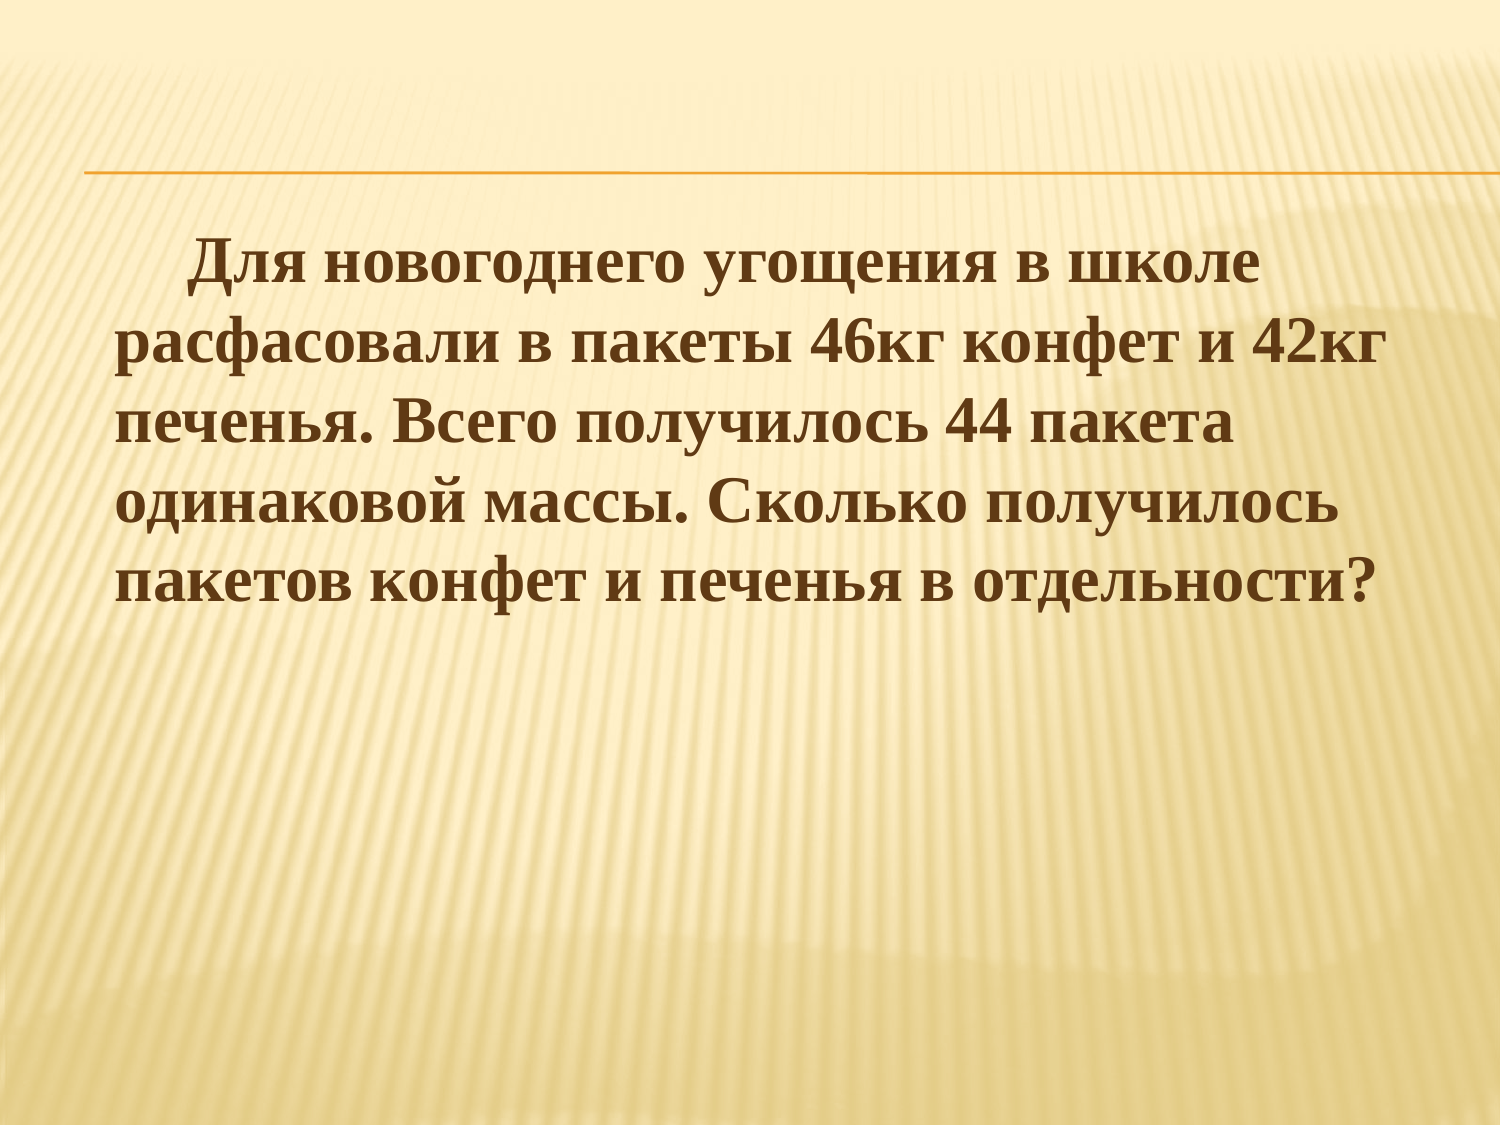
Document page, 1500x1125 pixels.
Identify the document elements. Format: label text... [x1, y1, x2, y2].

text_box Для новогоднего угощения в школе расфасовали в пакеты 46кг конфет и 42кг печенья. Всего получилось 44 пакета одинаковой массы. Сколько получилось пакетов конфет и печенья в отдельности? [100, 208, 1447, 668]
